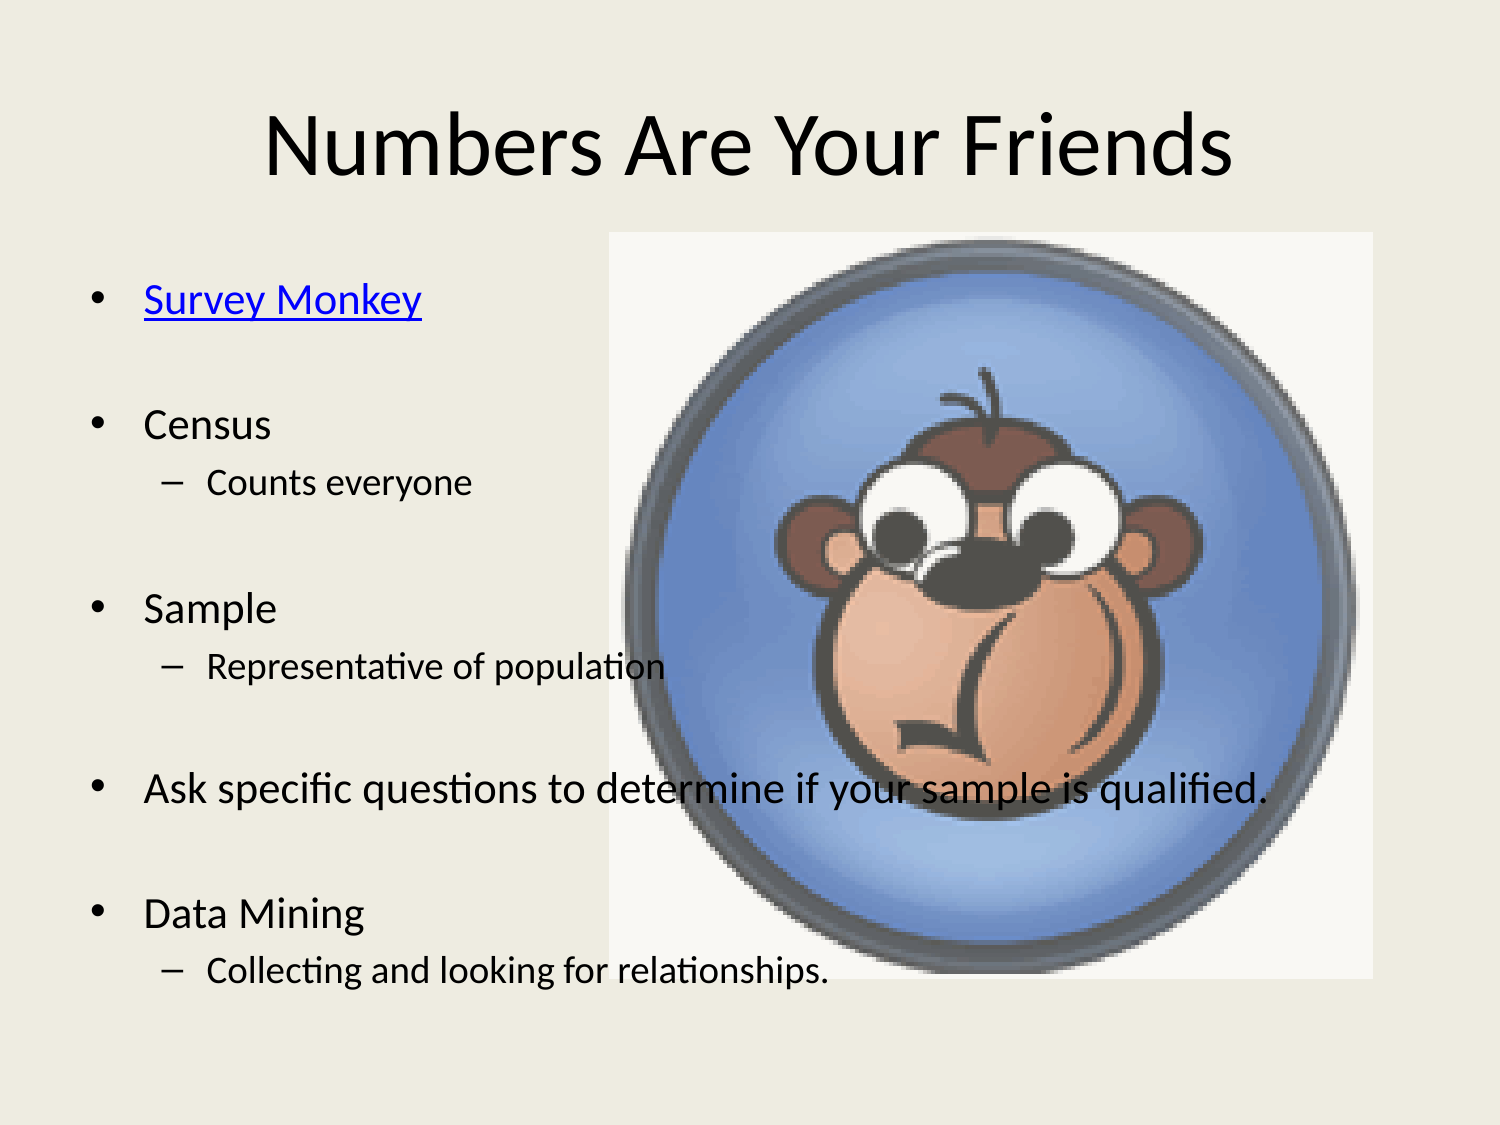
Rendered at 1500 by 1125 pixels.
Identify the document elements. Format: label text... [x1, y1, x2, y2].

title Numbers Are Your Friends [75, 45, 1425, 233]
picture [609, 232, 1374, 980]
list Survey Monkey Census Counts everyone Sample Representative of population Ask specific questions to determine if your sample is qualified. Data Mining Collecting and looking for relationships. [75, 262, 1425, 1005]
